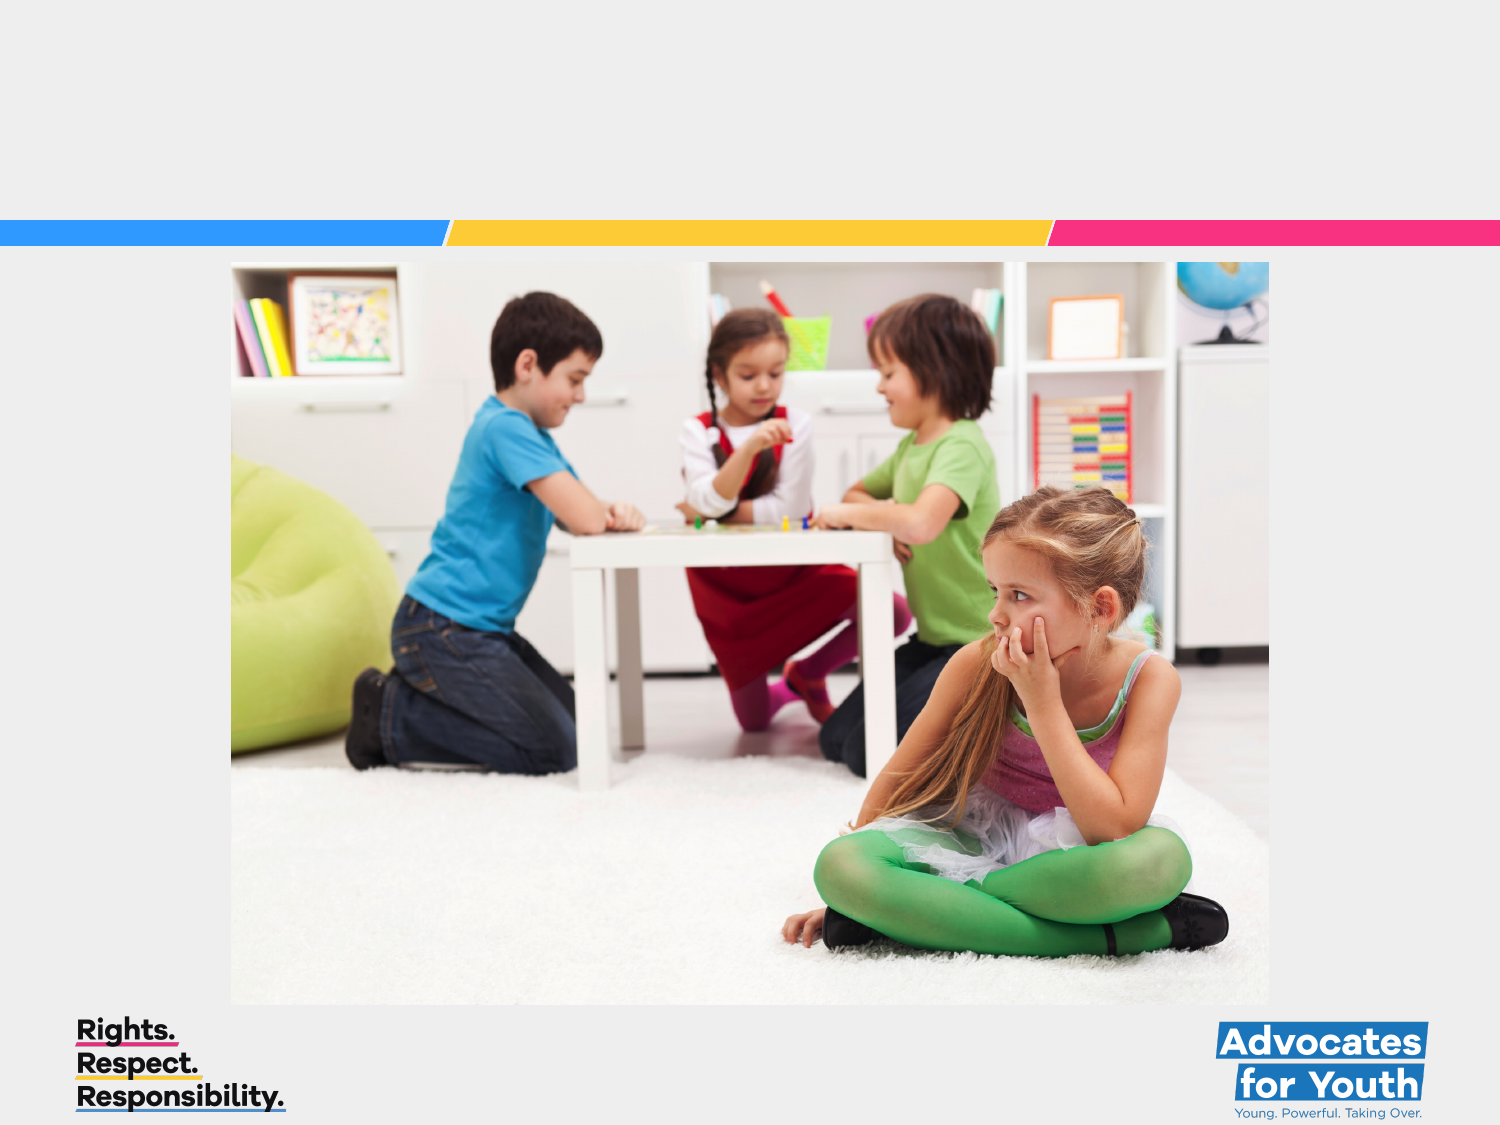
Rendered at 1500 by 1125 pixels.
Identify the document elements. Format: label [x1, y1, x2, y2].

list [231, 262, 1269, 1006]
picture [0, 207, 1500, 258]
